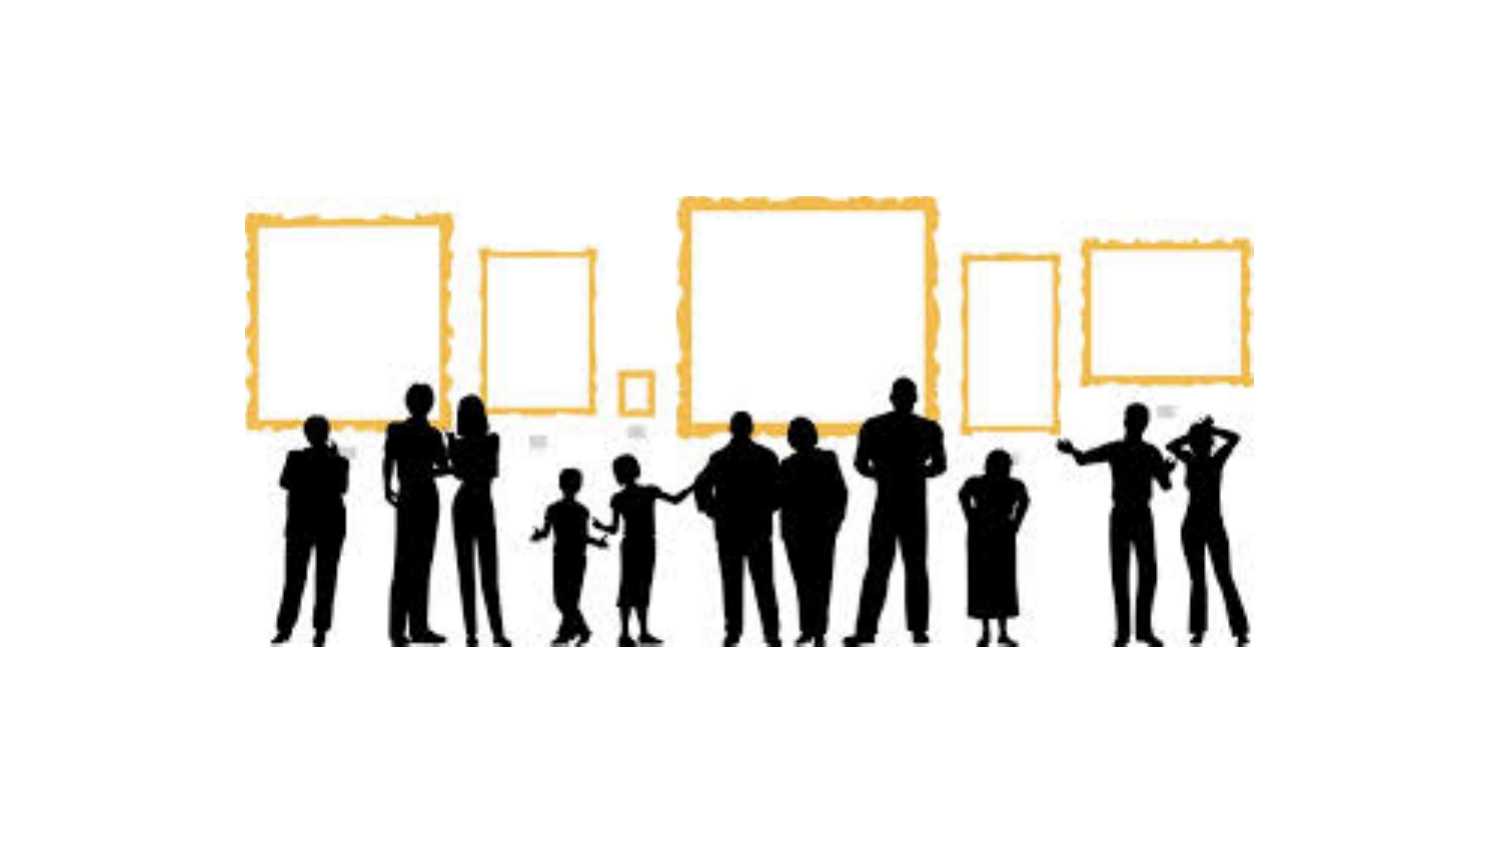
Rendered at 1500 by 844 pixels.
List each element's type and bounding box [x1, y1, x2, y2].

picture [245, 196, 1255, 648]
